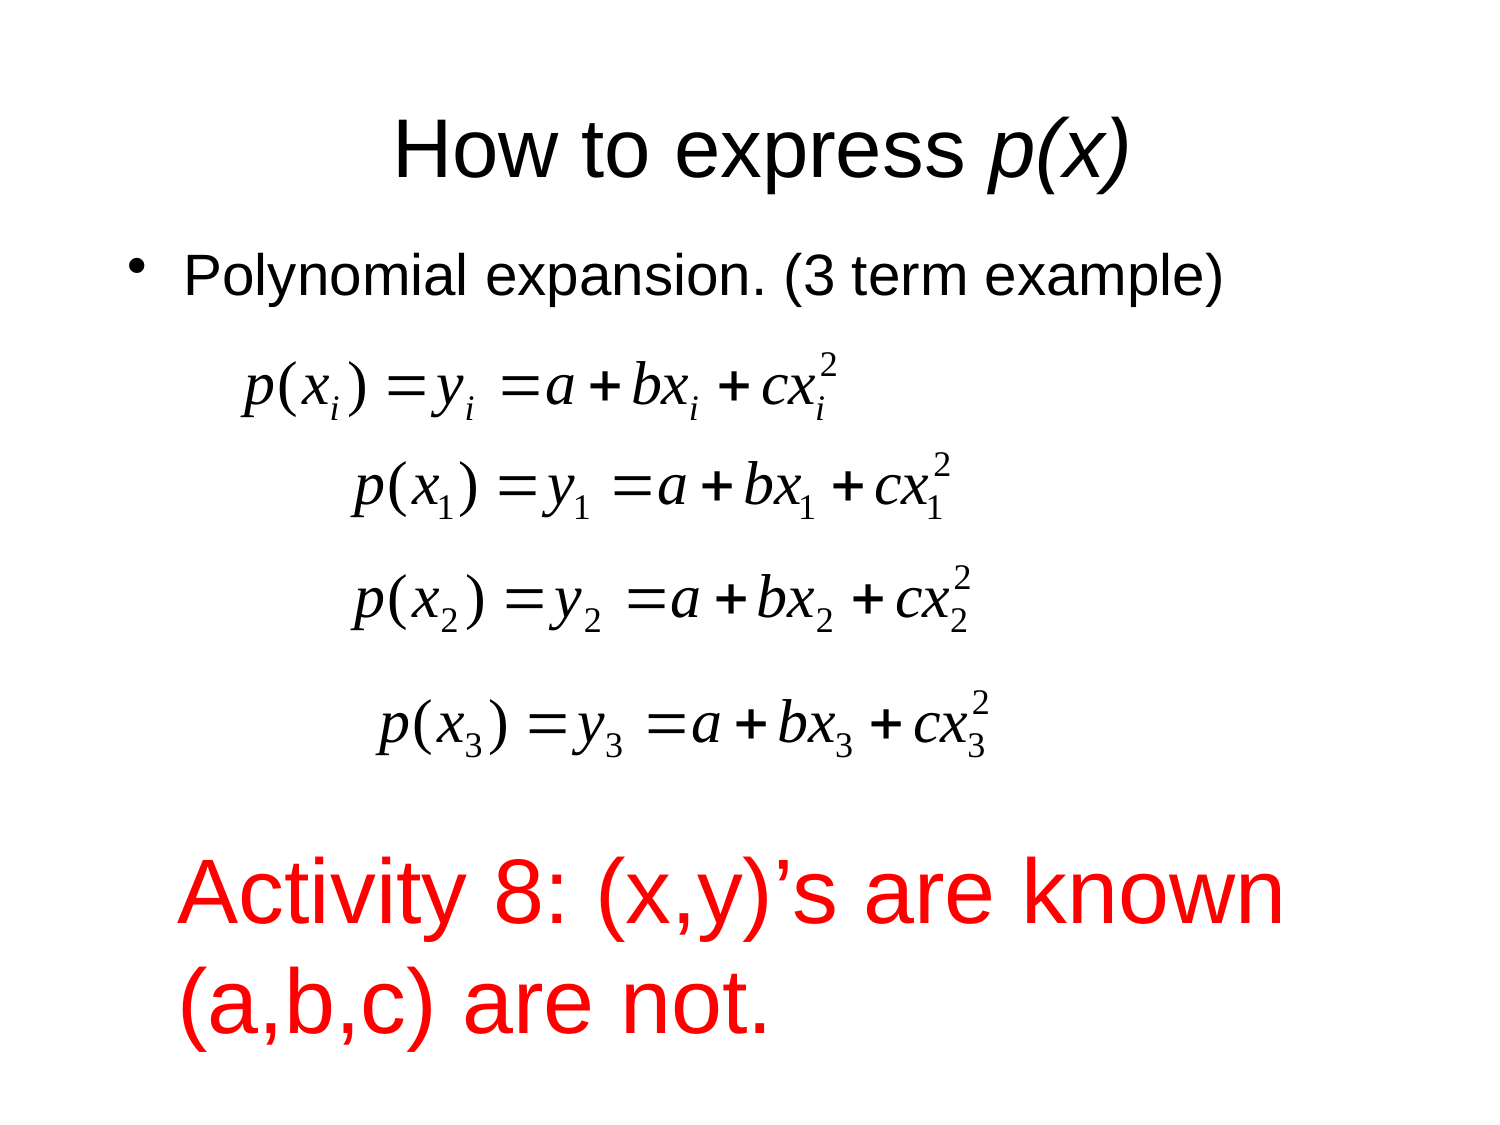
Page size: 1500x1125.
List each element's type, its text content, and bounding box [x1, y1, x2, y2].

title How to express p(x) [124, 49, 1401, 238]
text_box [337, 437, 963, 531]
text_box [337, 549, 984, 644]
text_box Activity 8: (x,y)’s are known (a,b,c) are not. [162, 824, 1363, 1060]
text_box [362, 674, 1004, 774]
list Polynomial expansion. (3 term example) [112, 237, 1388, 338]
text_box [227, 337, 848, 436]
